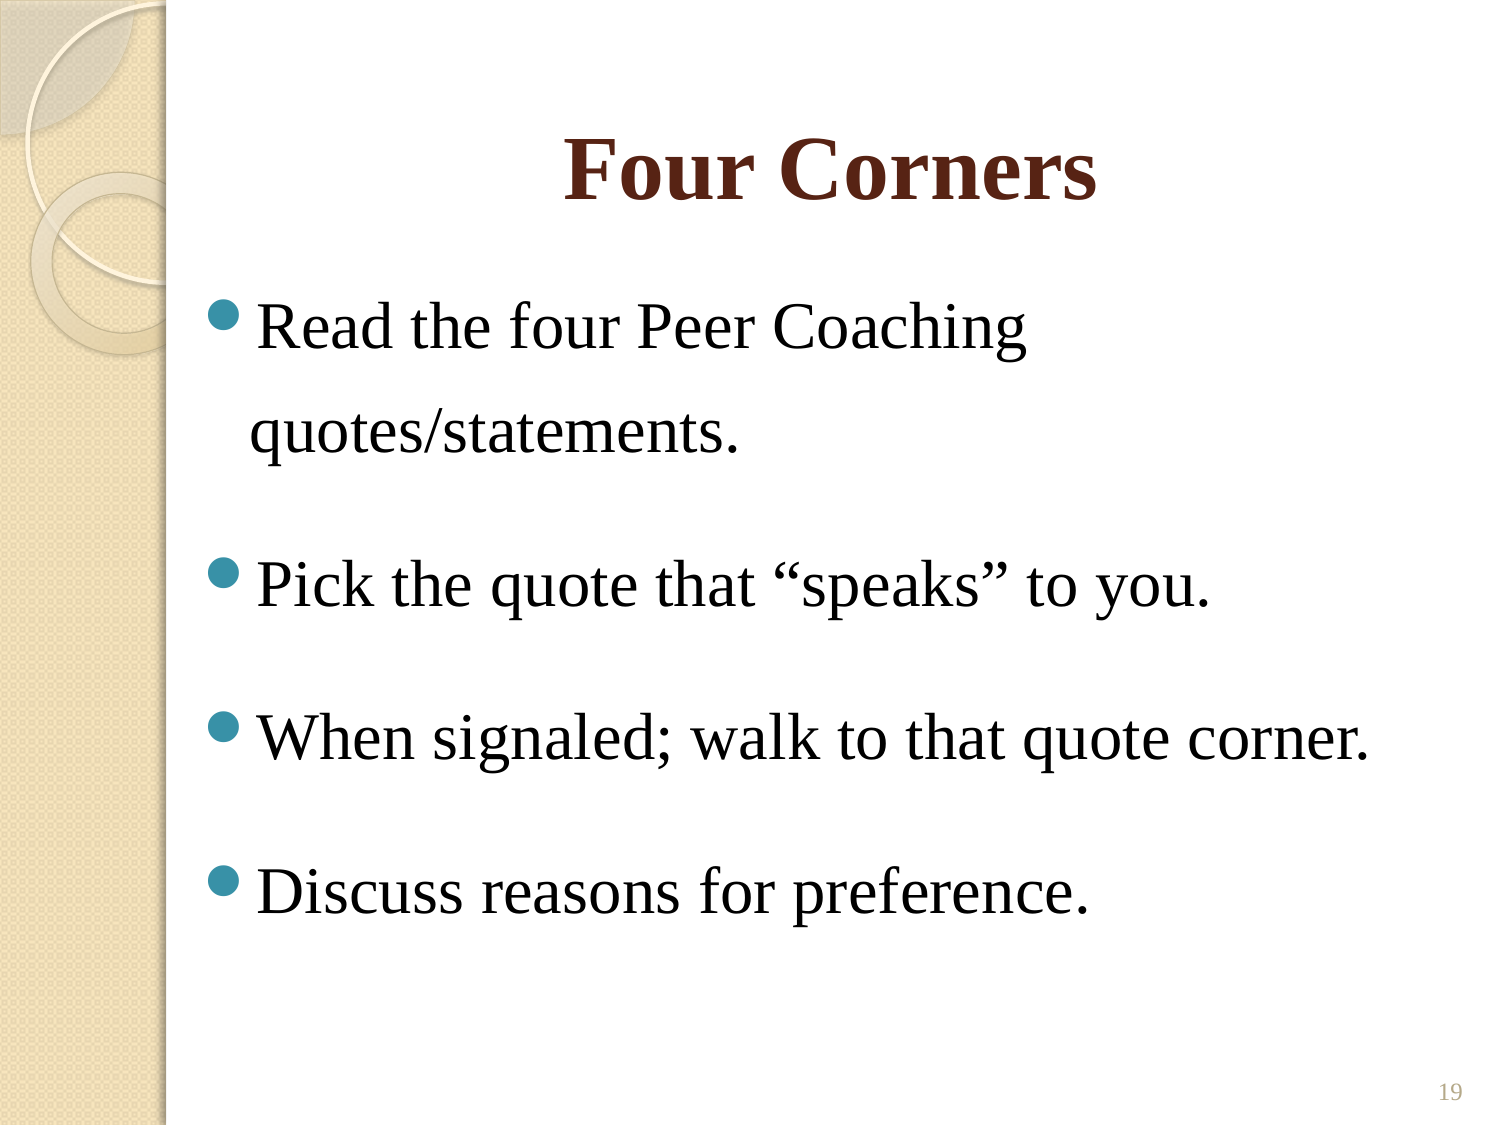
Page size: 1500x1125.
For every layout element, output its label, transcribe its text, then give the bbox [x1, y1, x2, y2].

title Four Corners [162, 99, 1500, 225]
slide_number 19 [1413, 1034, 1488, 1113]
list Read the four Peer Coaching quotes/statements. Pick the quote that “speaks” to you. When signaled; walk to that quote corner. Discuss reasons for preference. [174, 249, 1500, 976]
